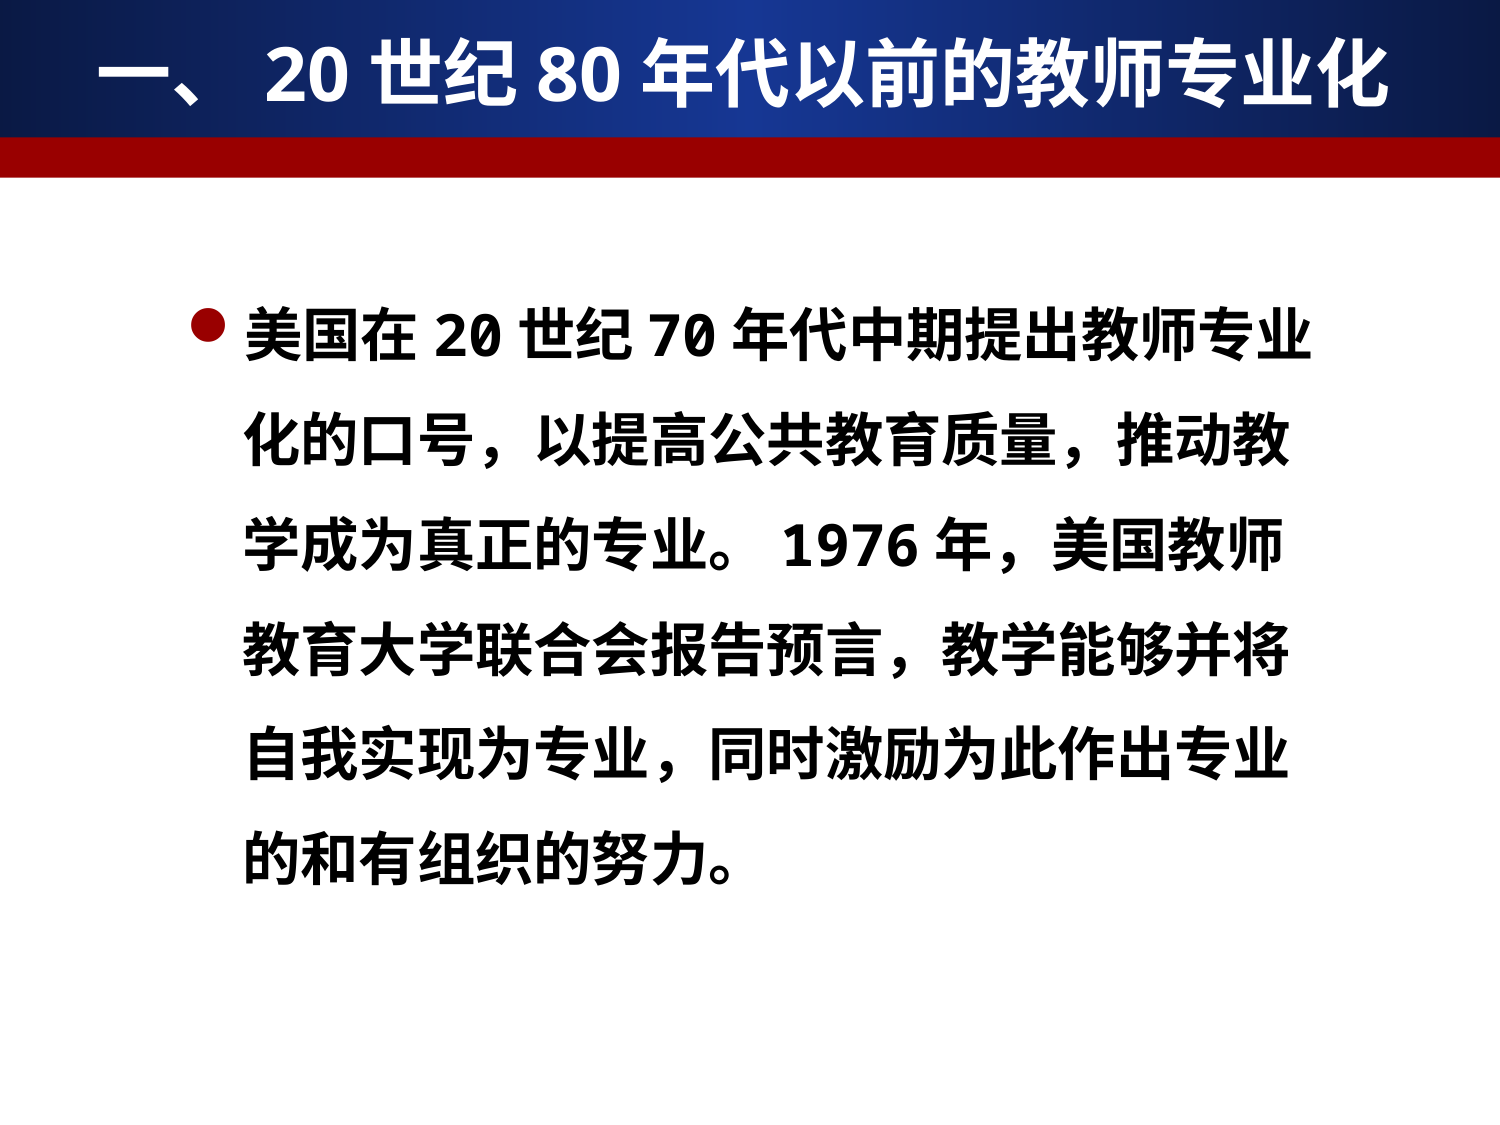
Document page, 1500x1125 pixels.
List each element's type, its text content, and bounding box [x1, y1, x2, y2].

list 美国在20世纪70年代中期提出教师专业化的口号，以提高公共教育质量，推动教学成为真正的专业。1976年，美国教师教育大学联合会报告预言，教学能够并将自我实现为专业，同时激励为此作出专业的和有组织的努力。 [171, 255, 1341, 941]
title 一、20世纪80年代以前的教师专业化 [50, 24, 1438, 118]
